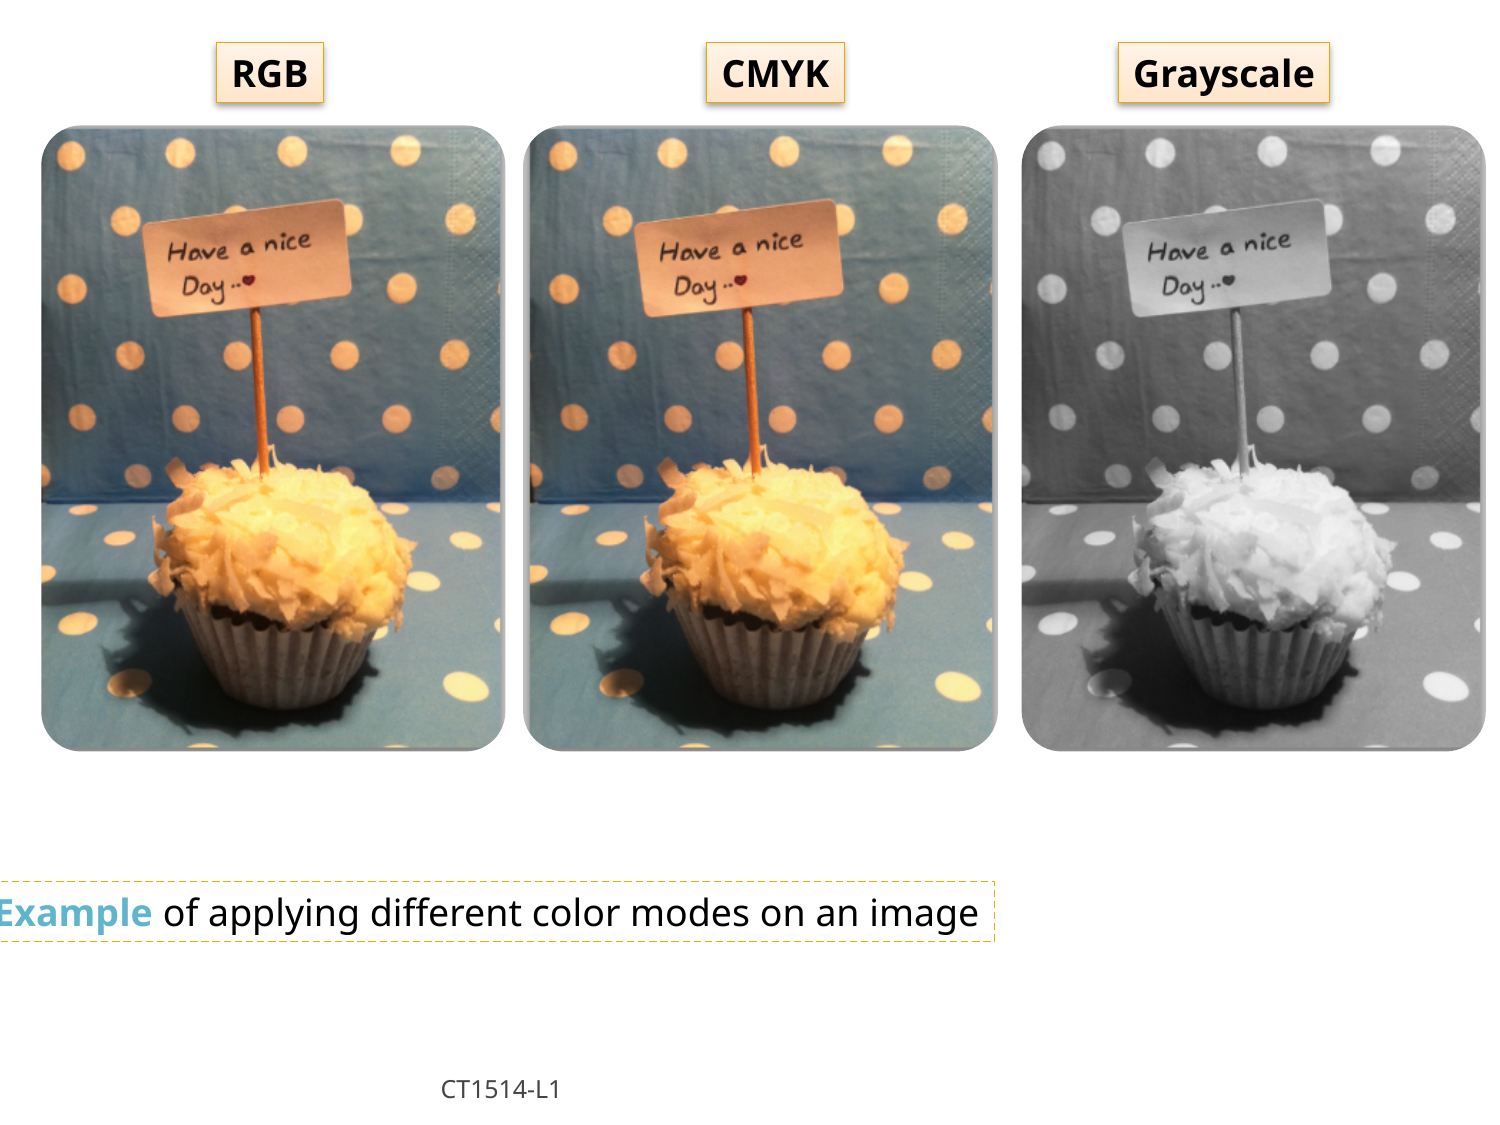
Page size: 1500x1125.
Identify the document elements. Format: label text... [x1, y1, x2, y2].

text_box Grayscale [1118, 42, 1330, 103]
picture [41, 125, 506, 752]
text_box Example of applying different color modes on an image [0, 881, 995, 942]
picture [1021, 125, 1486, 752]
text_box RGB [216, 42, 324, 103]
text_box CMYK [706, 42, 845, 103]
picture [523, 125, 998, 752]
footer CT1514-L1 [433, 1062, 1337, 1108]
